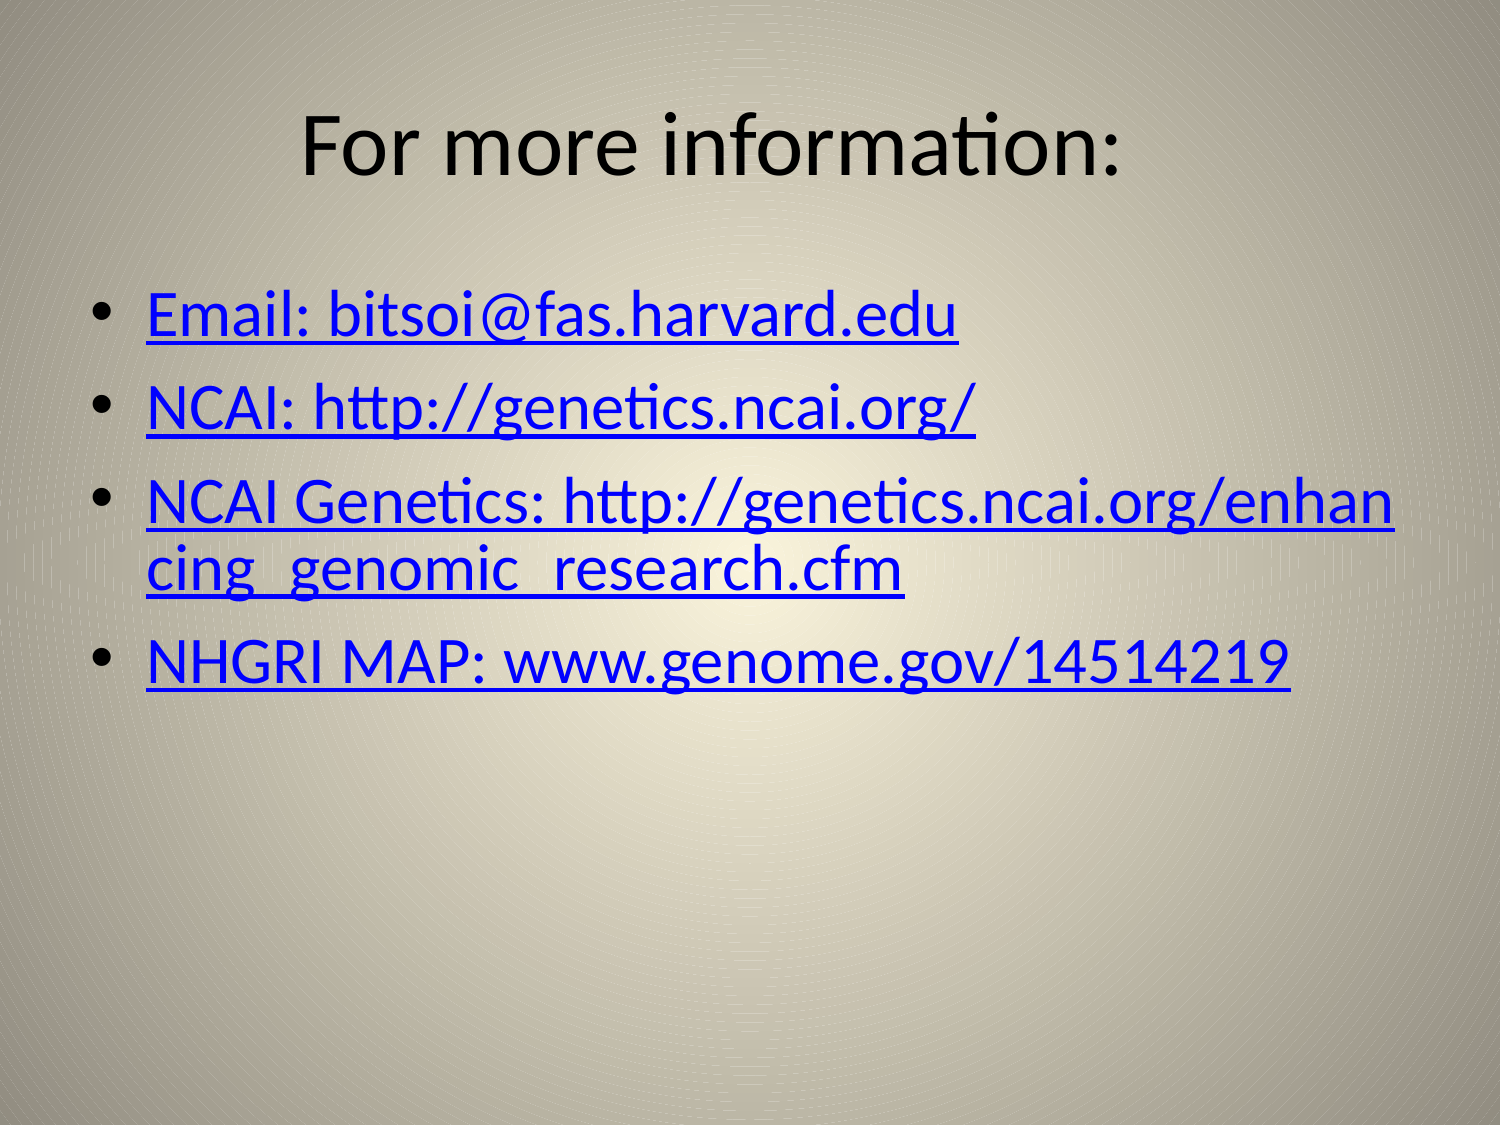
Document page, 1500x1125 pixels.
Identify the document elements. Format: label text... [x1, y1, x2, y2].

list Email: bitsoi@fas.harvard.edu NCAI: http://genetics.ncai.org/ NCAI Genetics: http://genetics.ncai.org/enhancing_genomic_research.cfm NHGRI MAP: www.genome.gov/14514219 [75, 262, 1425, 1005]
title For more information: [75, 45, 1425, 233]
